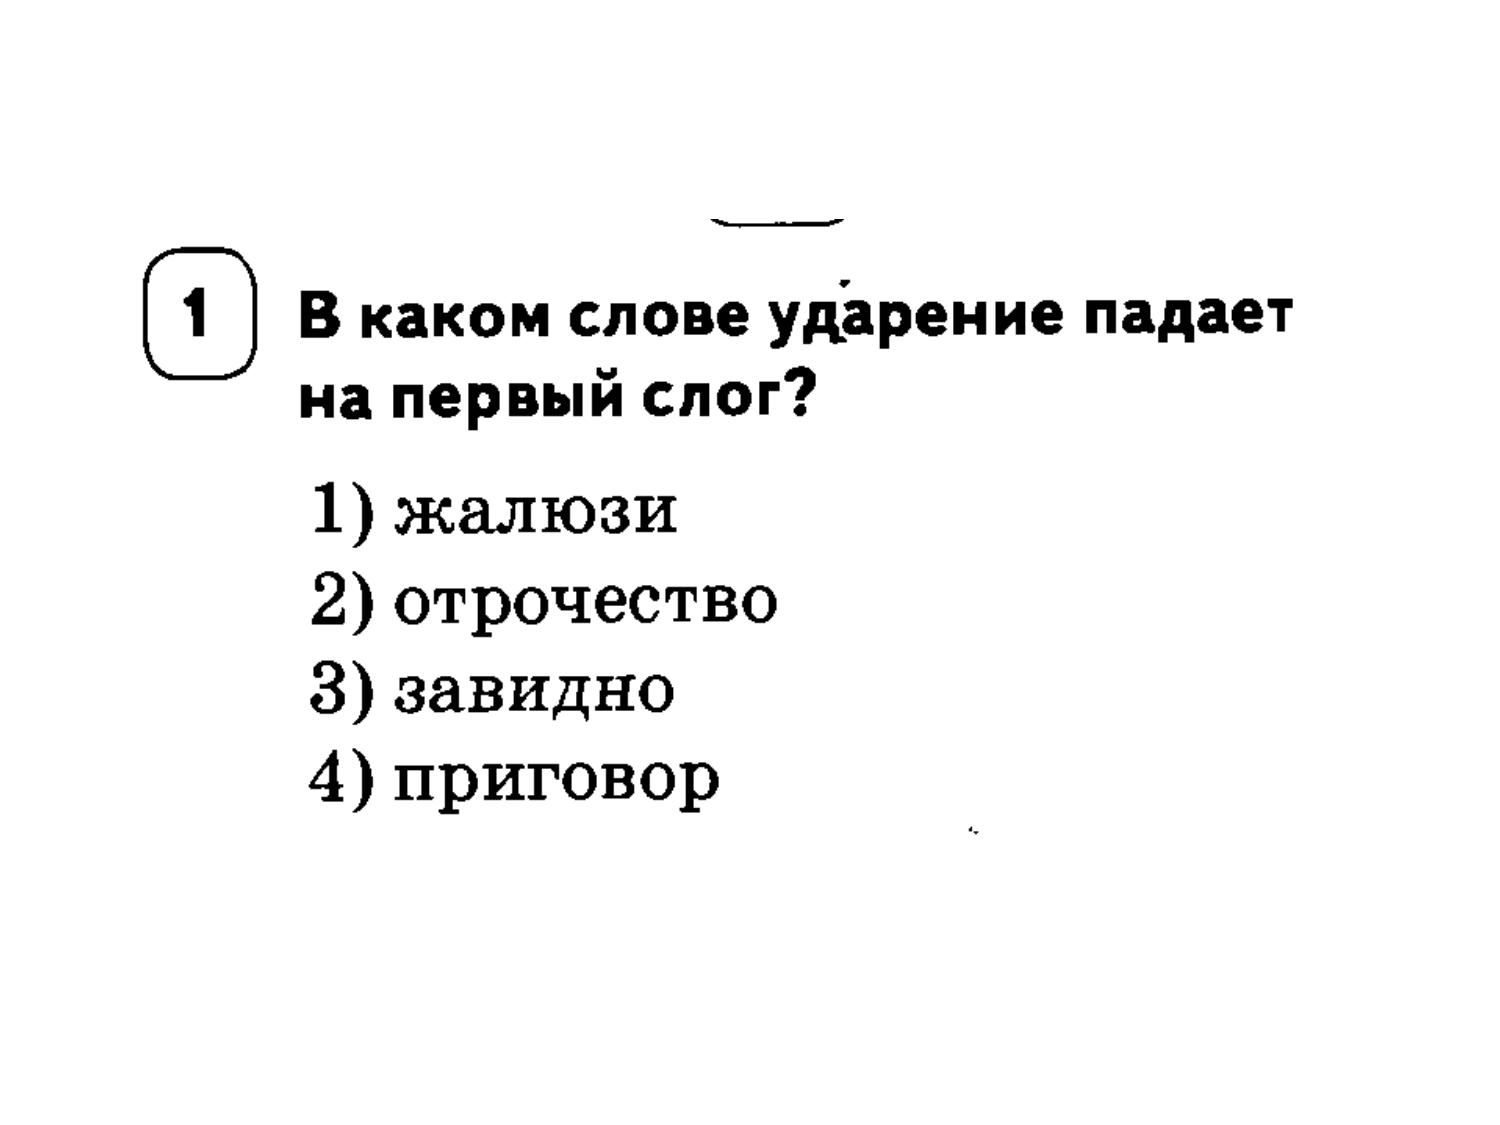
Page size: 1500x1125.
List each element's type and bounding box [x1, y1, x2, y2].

picture [76, 219, 1390, 852]
